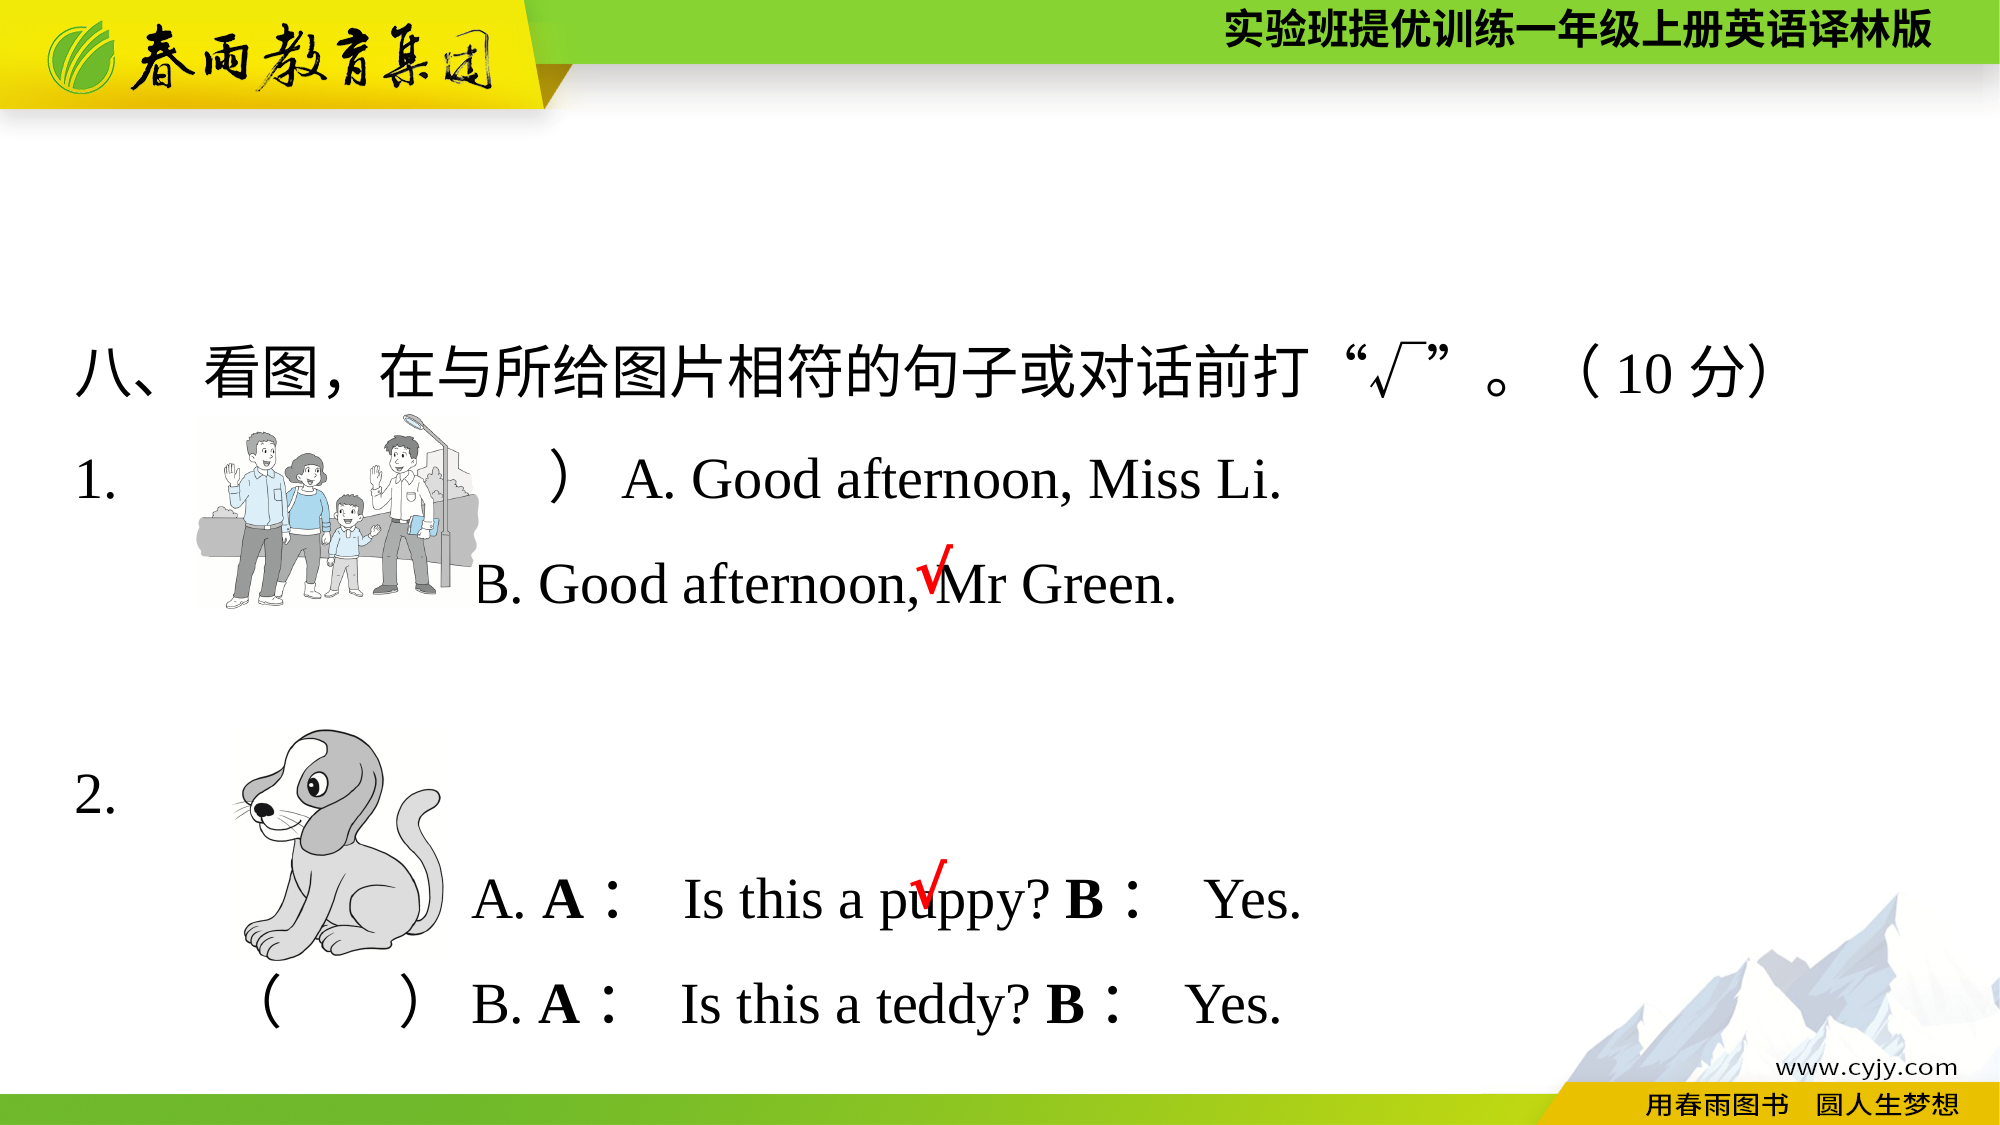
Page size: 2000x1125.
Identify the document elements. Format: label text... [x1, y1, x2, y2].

list 八、 看图，在与所给图片相符的句子或对话前打“√”。（10分） 1. （ ）A. Good afternoon, Miss Li. （ ）B. Good afternoon, Mr Green. 2. （ ）A. A： Is this a puppy? B： Yes. （ ）B. A： Is this a teddy? B： Yes. [59, 293, 1944, 1051]
picture [0, 0, 2000, 1125]
text_box √ [899, 528, 968, 613]
text_box √ [893, 842, 963, 928]
